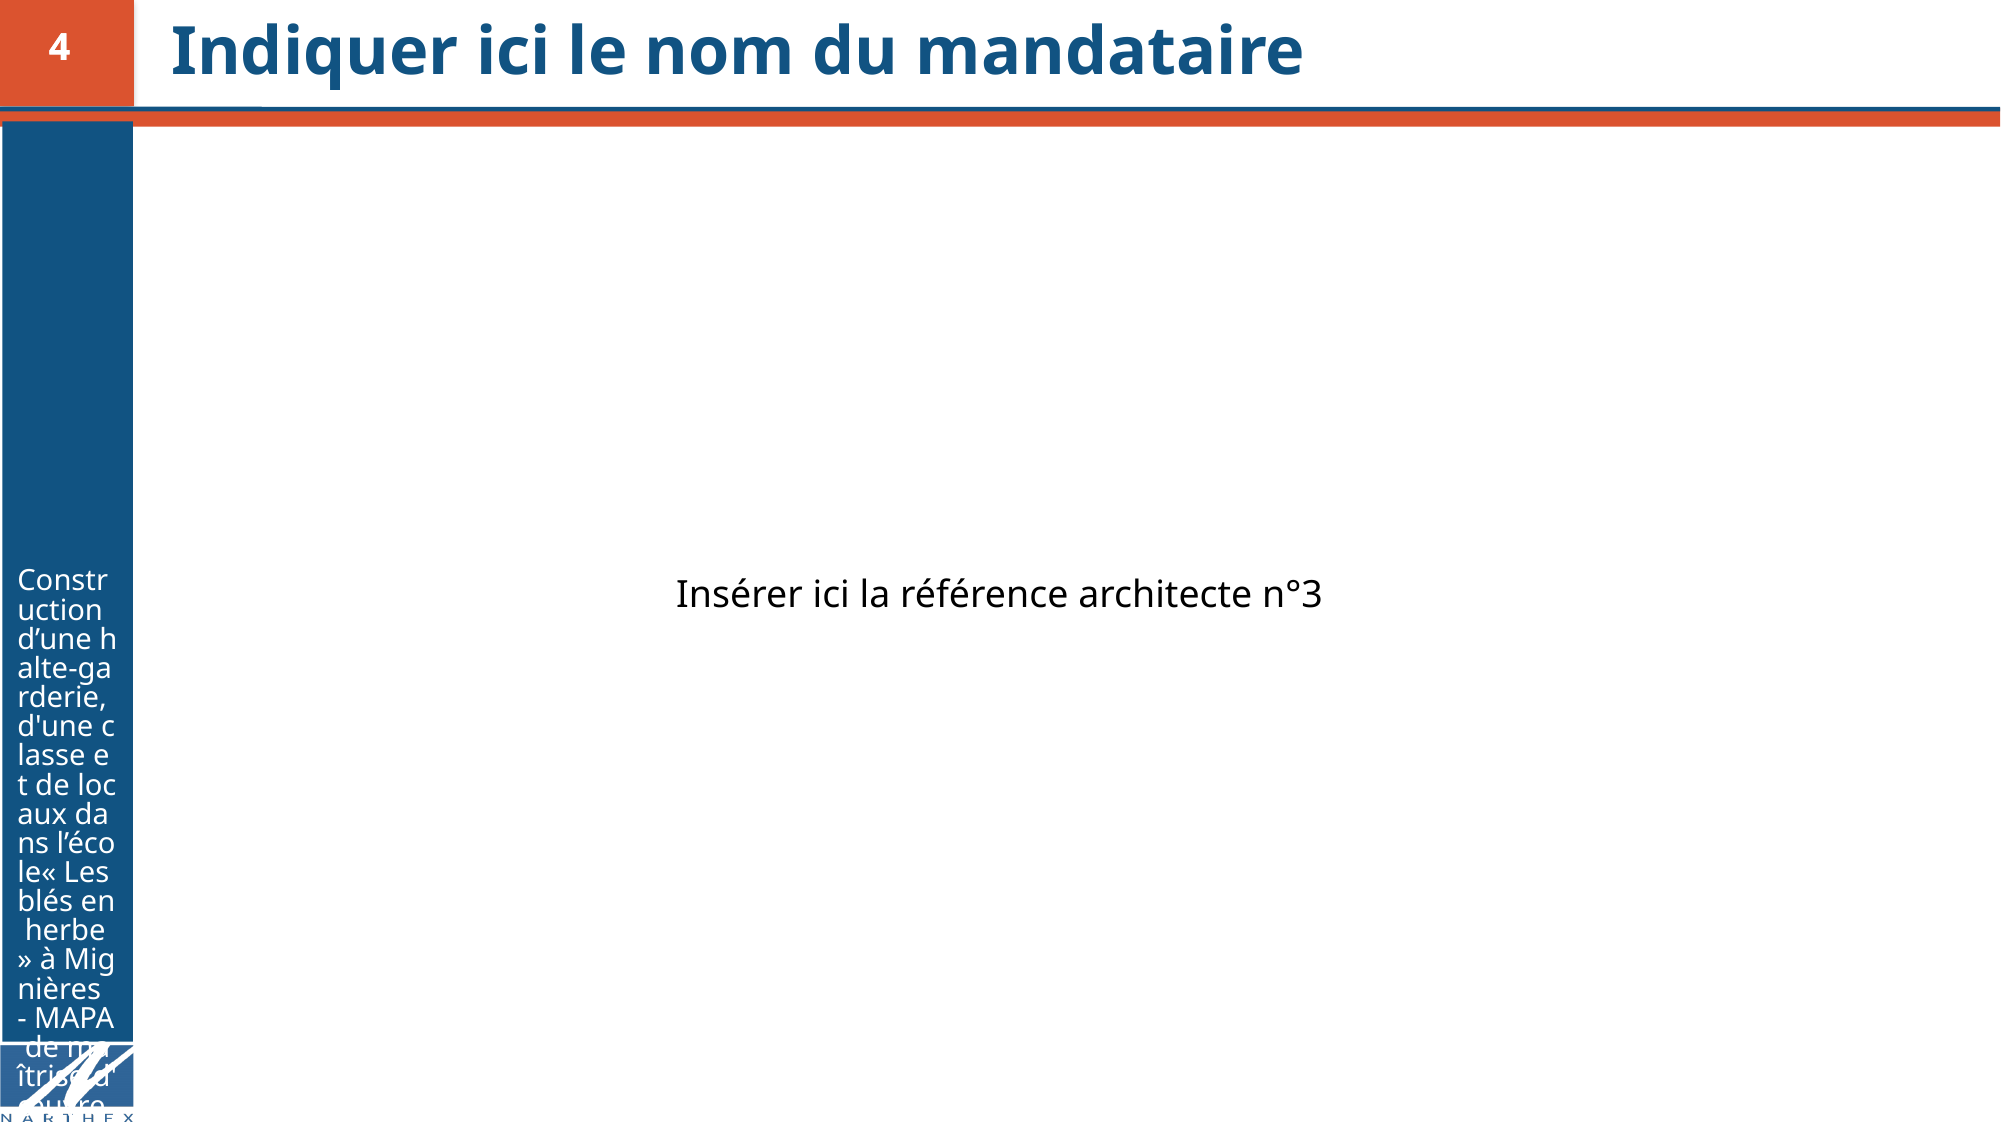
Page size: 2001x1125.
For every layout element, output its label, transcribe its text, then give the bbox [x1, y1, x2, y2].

text_box Insérer ici la référence architecte n°3 [661, 562, 1339, 623]
footer Construction d’une halte-garderie, d'une classe et de locaux dans l’école « Les blés en herbe » à Mignières - MAPA de maîtrise d'œuvre - janv. 2026 [2, 121, 133, 1042]
title Indiquer ici le nom du mandataire [156, 1, 1976, 105]
